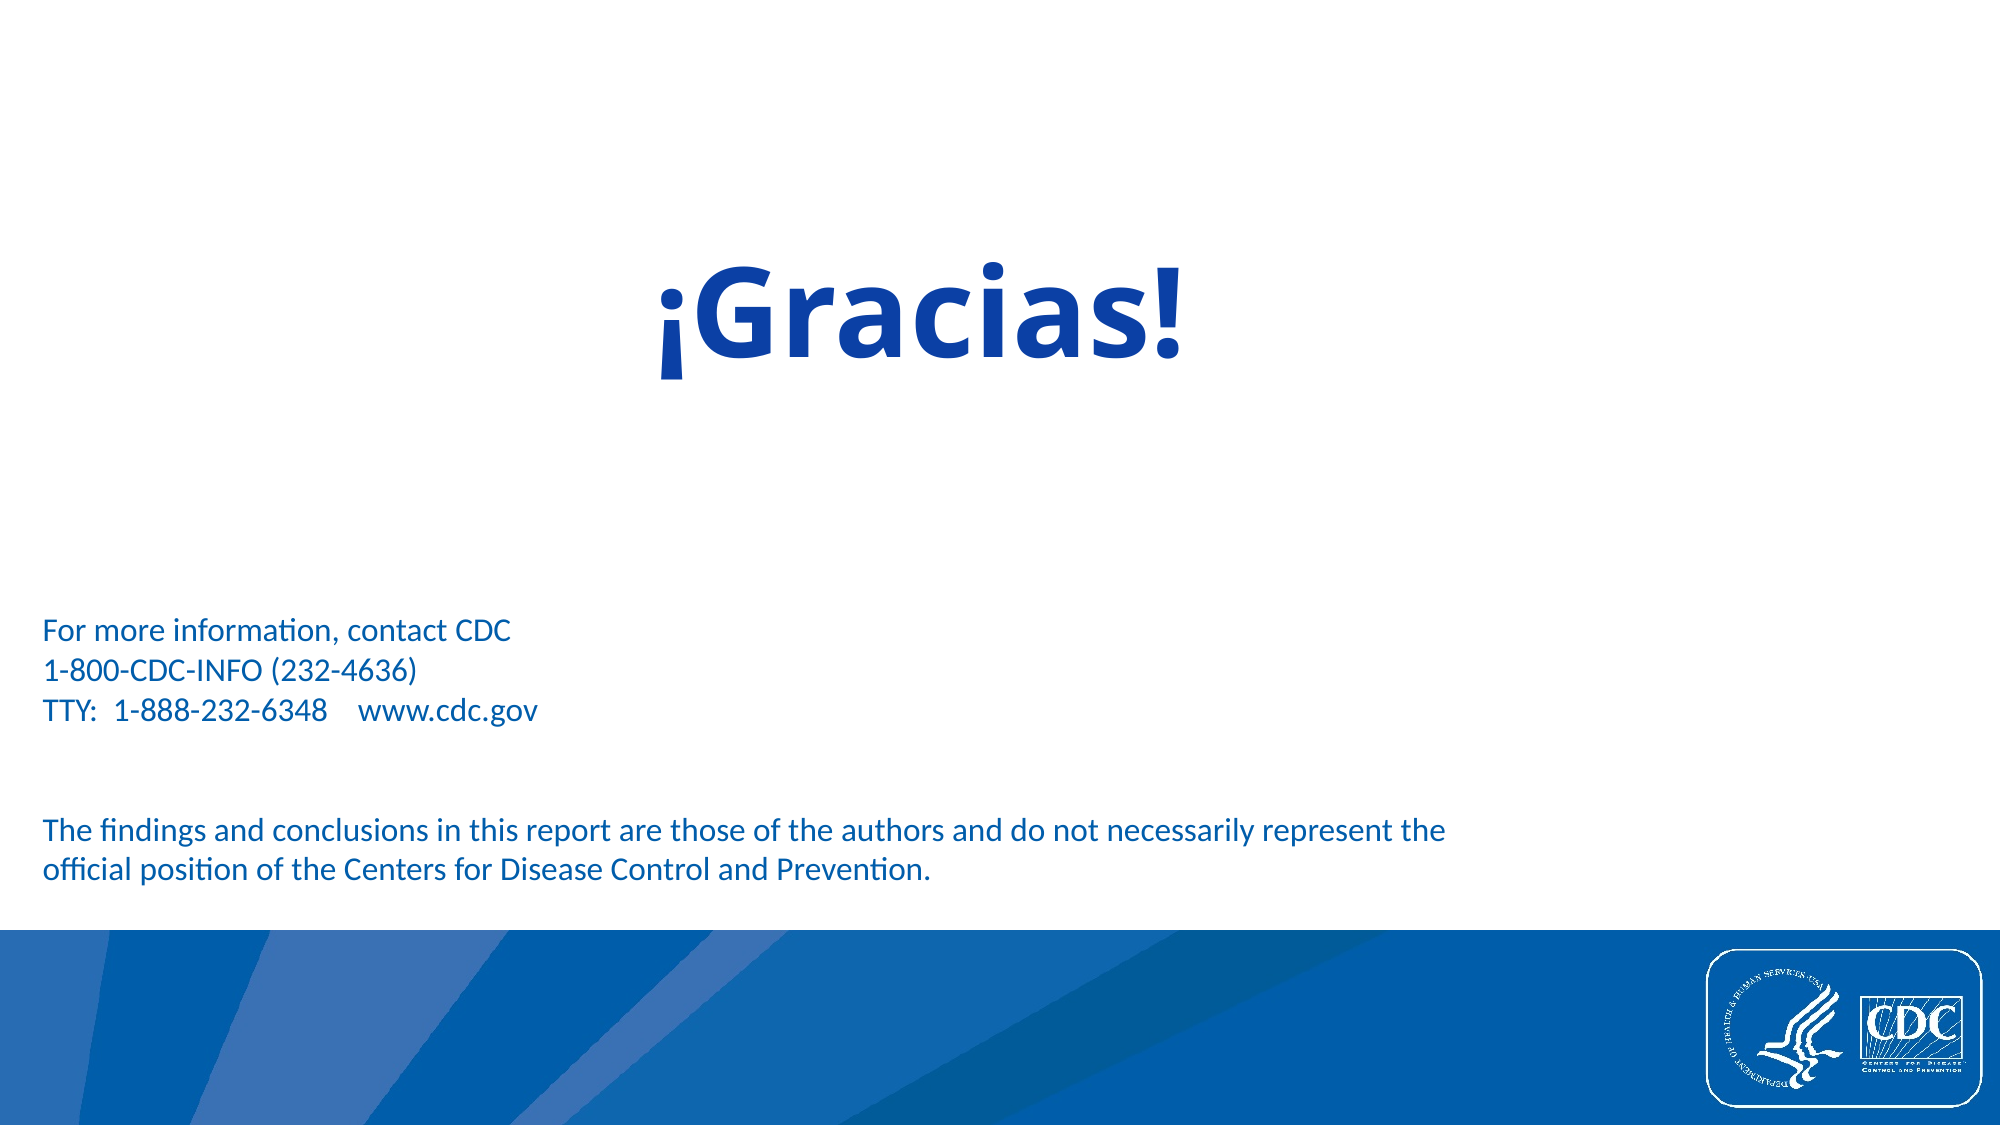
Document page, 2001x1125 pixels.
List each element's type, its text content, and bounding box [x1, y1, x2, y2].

title ¡Gracias! [58, 224, 1783, 443]
picture [0, 930, 2000, 1125]
